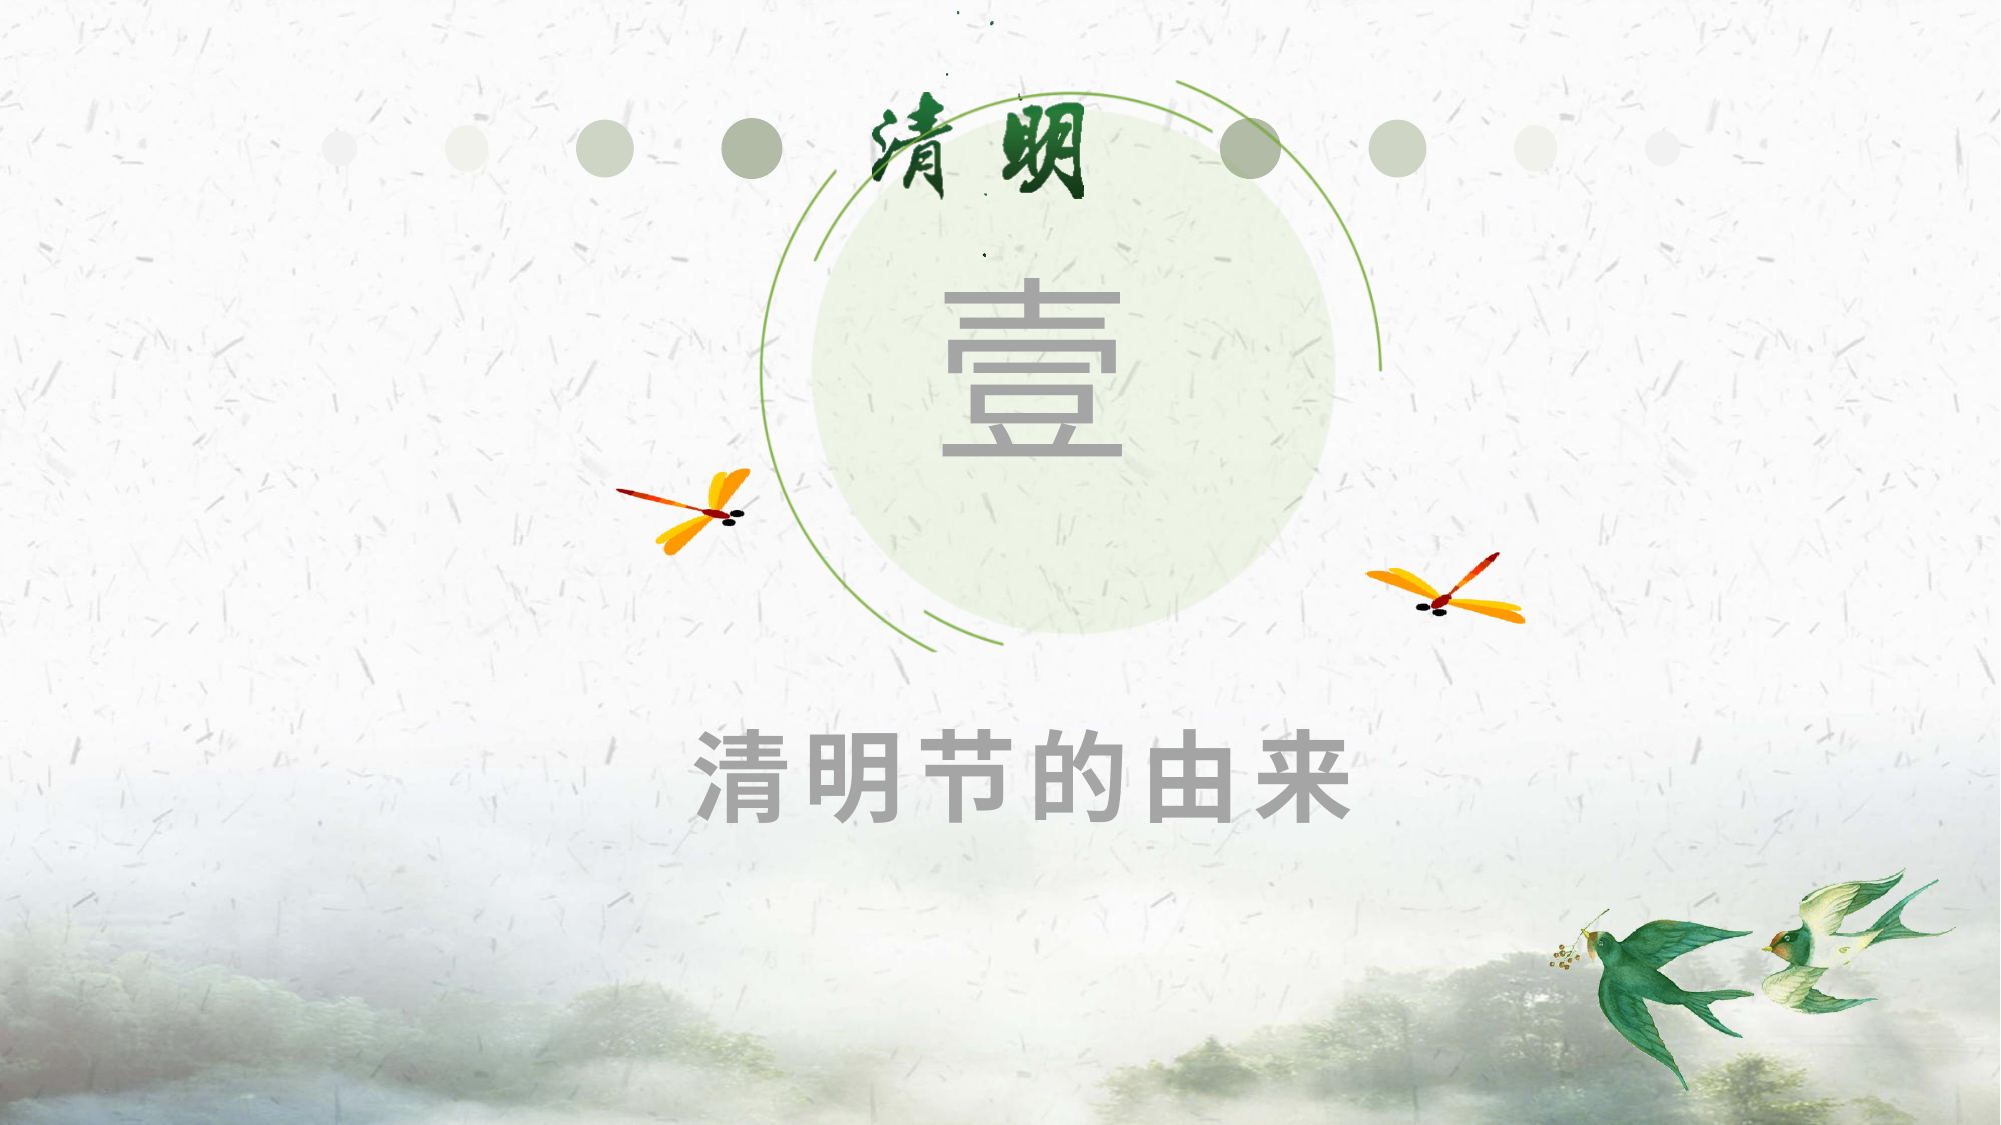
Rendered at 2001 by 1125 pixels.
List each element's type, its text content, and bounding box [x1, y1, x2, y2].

picture [0, 0, 2001, 1125]
text_box 清明节的由来 [582, 768, 1418, 843]
